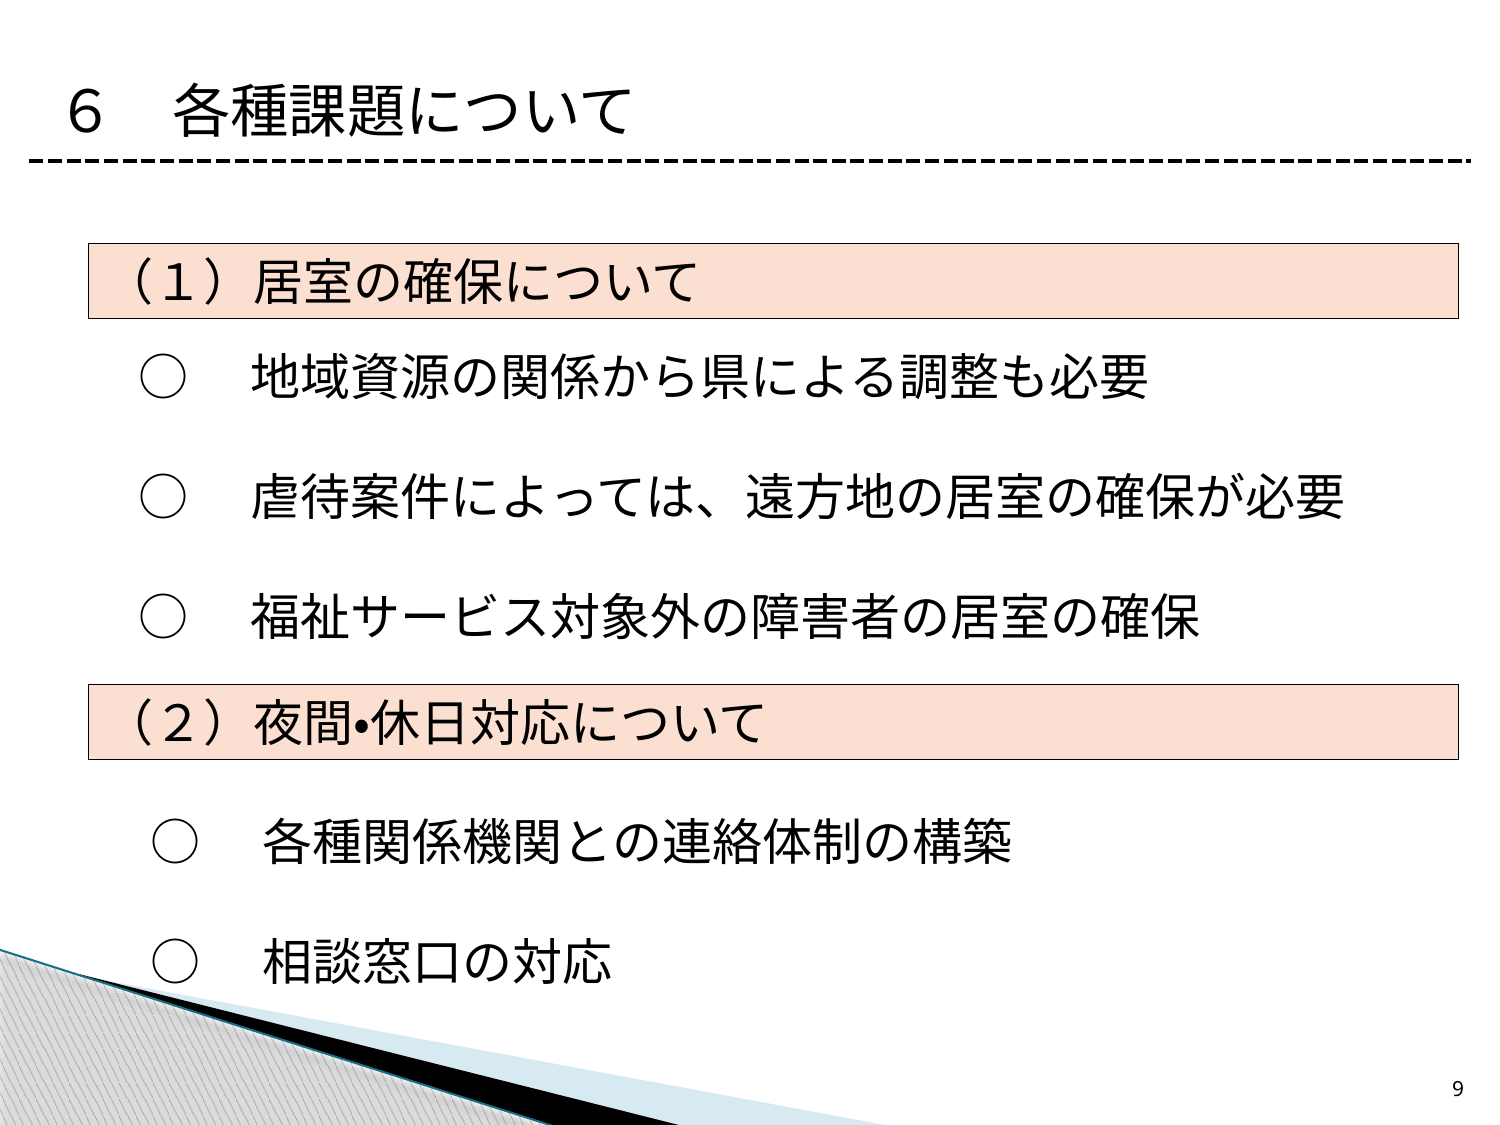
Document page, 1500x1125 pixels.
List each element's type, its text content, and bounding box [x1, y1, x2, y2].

text_box （１）居室の確保について [88, 243, 1459, 319]
text_box （２）夜間・休日対応について [88, 684, 1459, 760]
slide_number 9 [1418, 1051, 1479, 1112]
text_box ６ 各種課題について [41, 66, 1400, 152]
text_box ○ 各種関係機関との連絡体制の構築 ○ 相談窓口の対応 [135, 802, 1471, 998]
text_box ○ 地域資源の関係から県による調整も必要 ○ 虐待案件によっては、遠方地の居室の確保が必要 ○ 福祉サービス対象外の障害者の居室の確保 [123, 338, 1459, 653]
